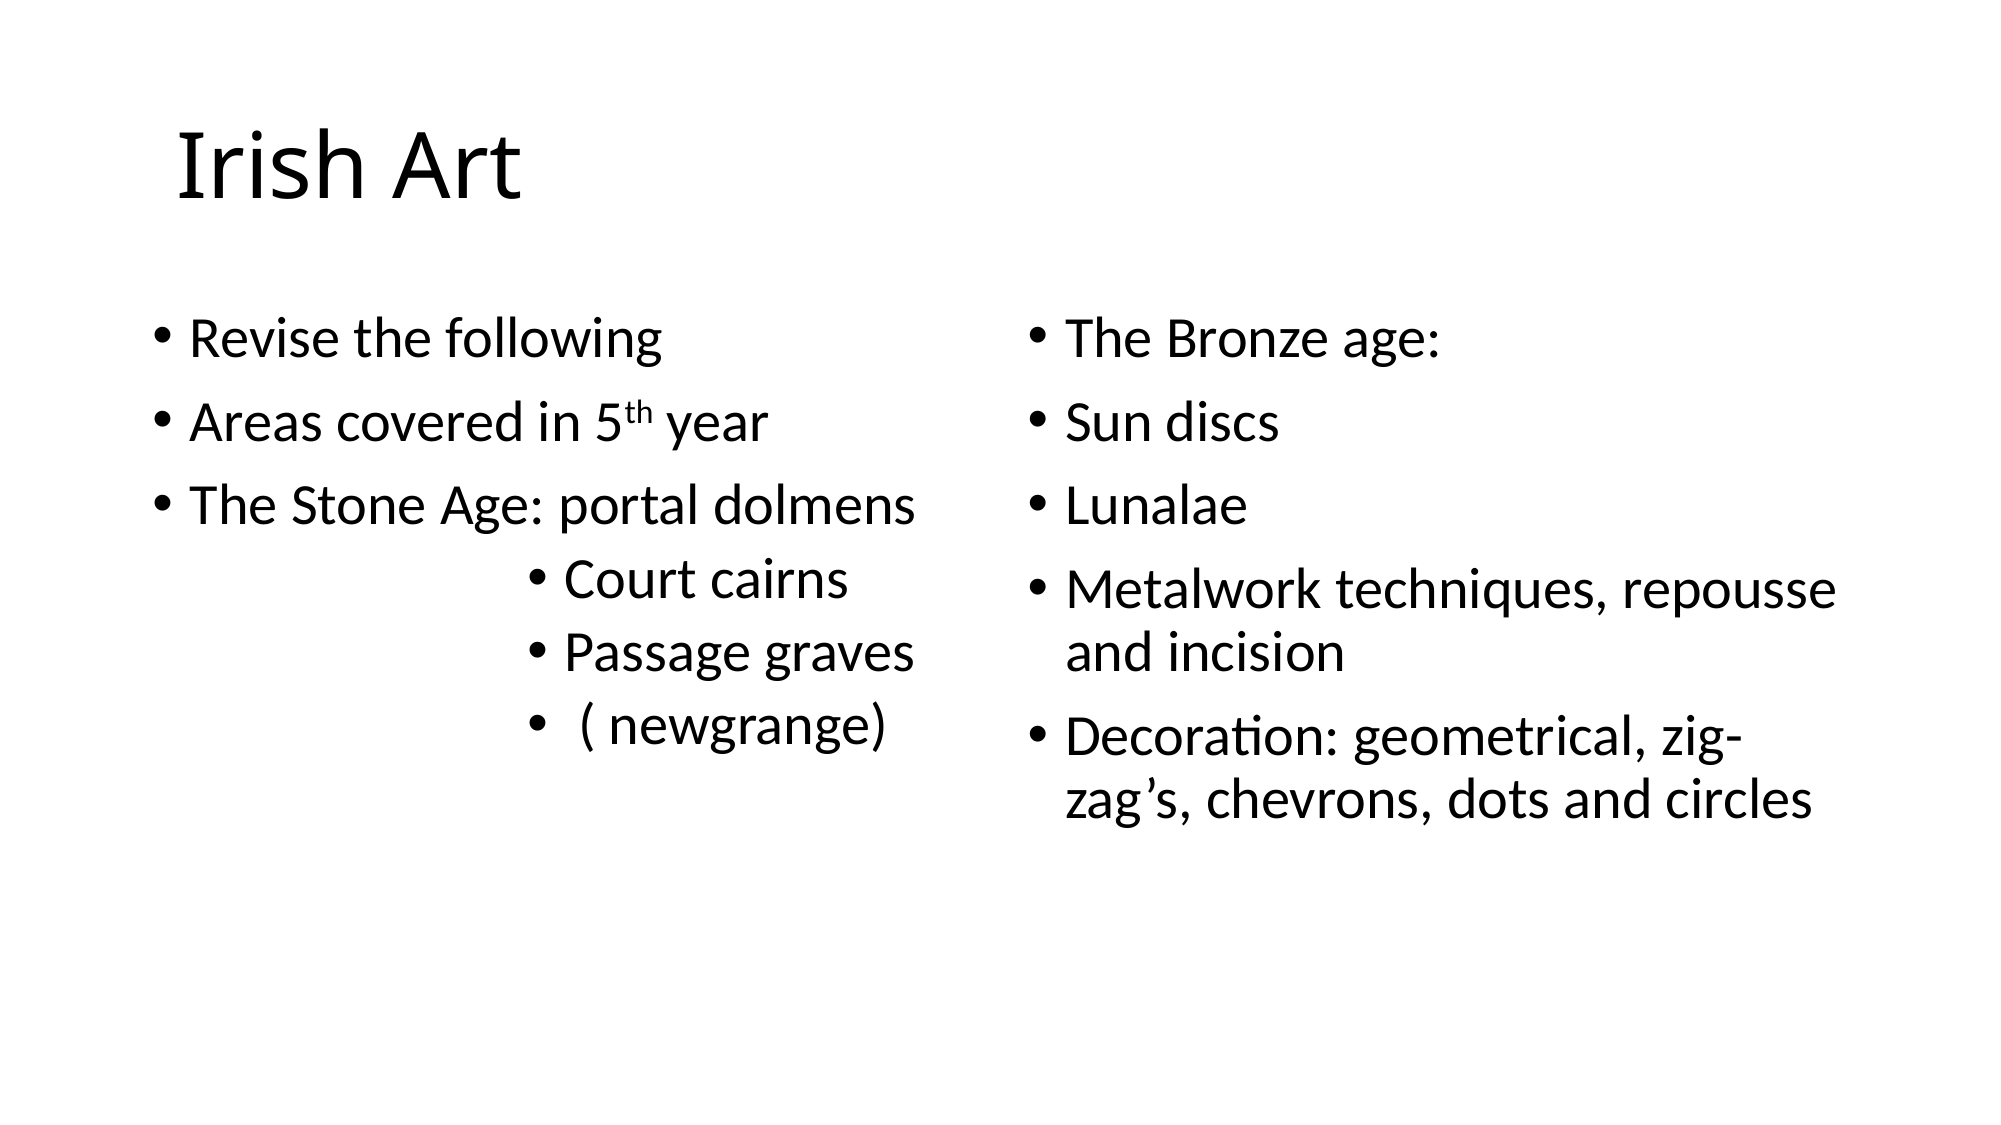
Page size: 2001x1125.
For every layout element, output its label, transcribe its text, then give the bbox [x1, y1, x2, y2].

title Irish Art [137, 59, 1863, 278]
list The Bronze age: Sun discs Lunalae Metalwork techniques, repousse and incision Decoration: geometrical, zig-zag’s, chevrons, dots and circles [1012, 299, 1863, 1014]
list Revise the following Areas covered in 5th year The Stone Age: portal dolmens Court cairns Passage graves ( newgrange) [137, 299, 988, 1014]
